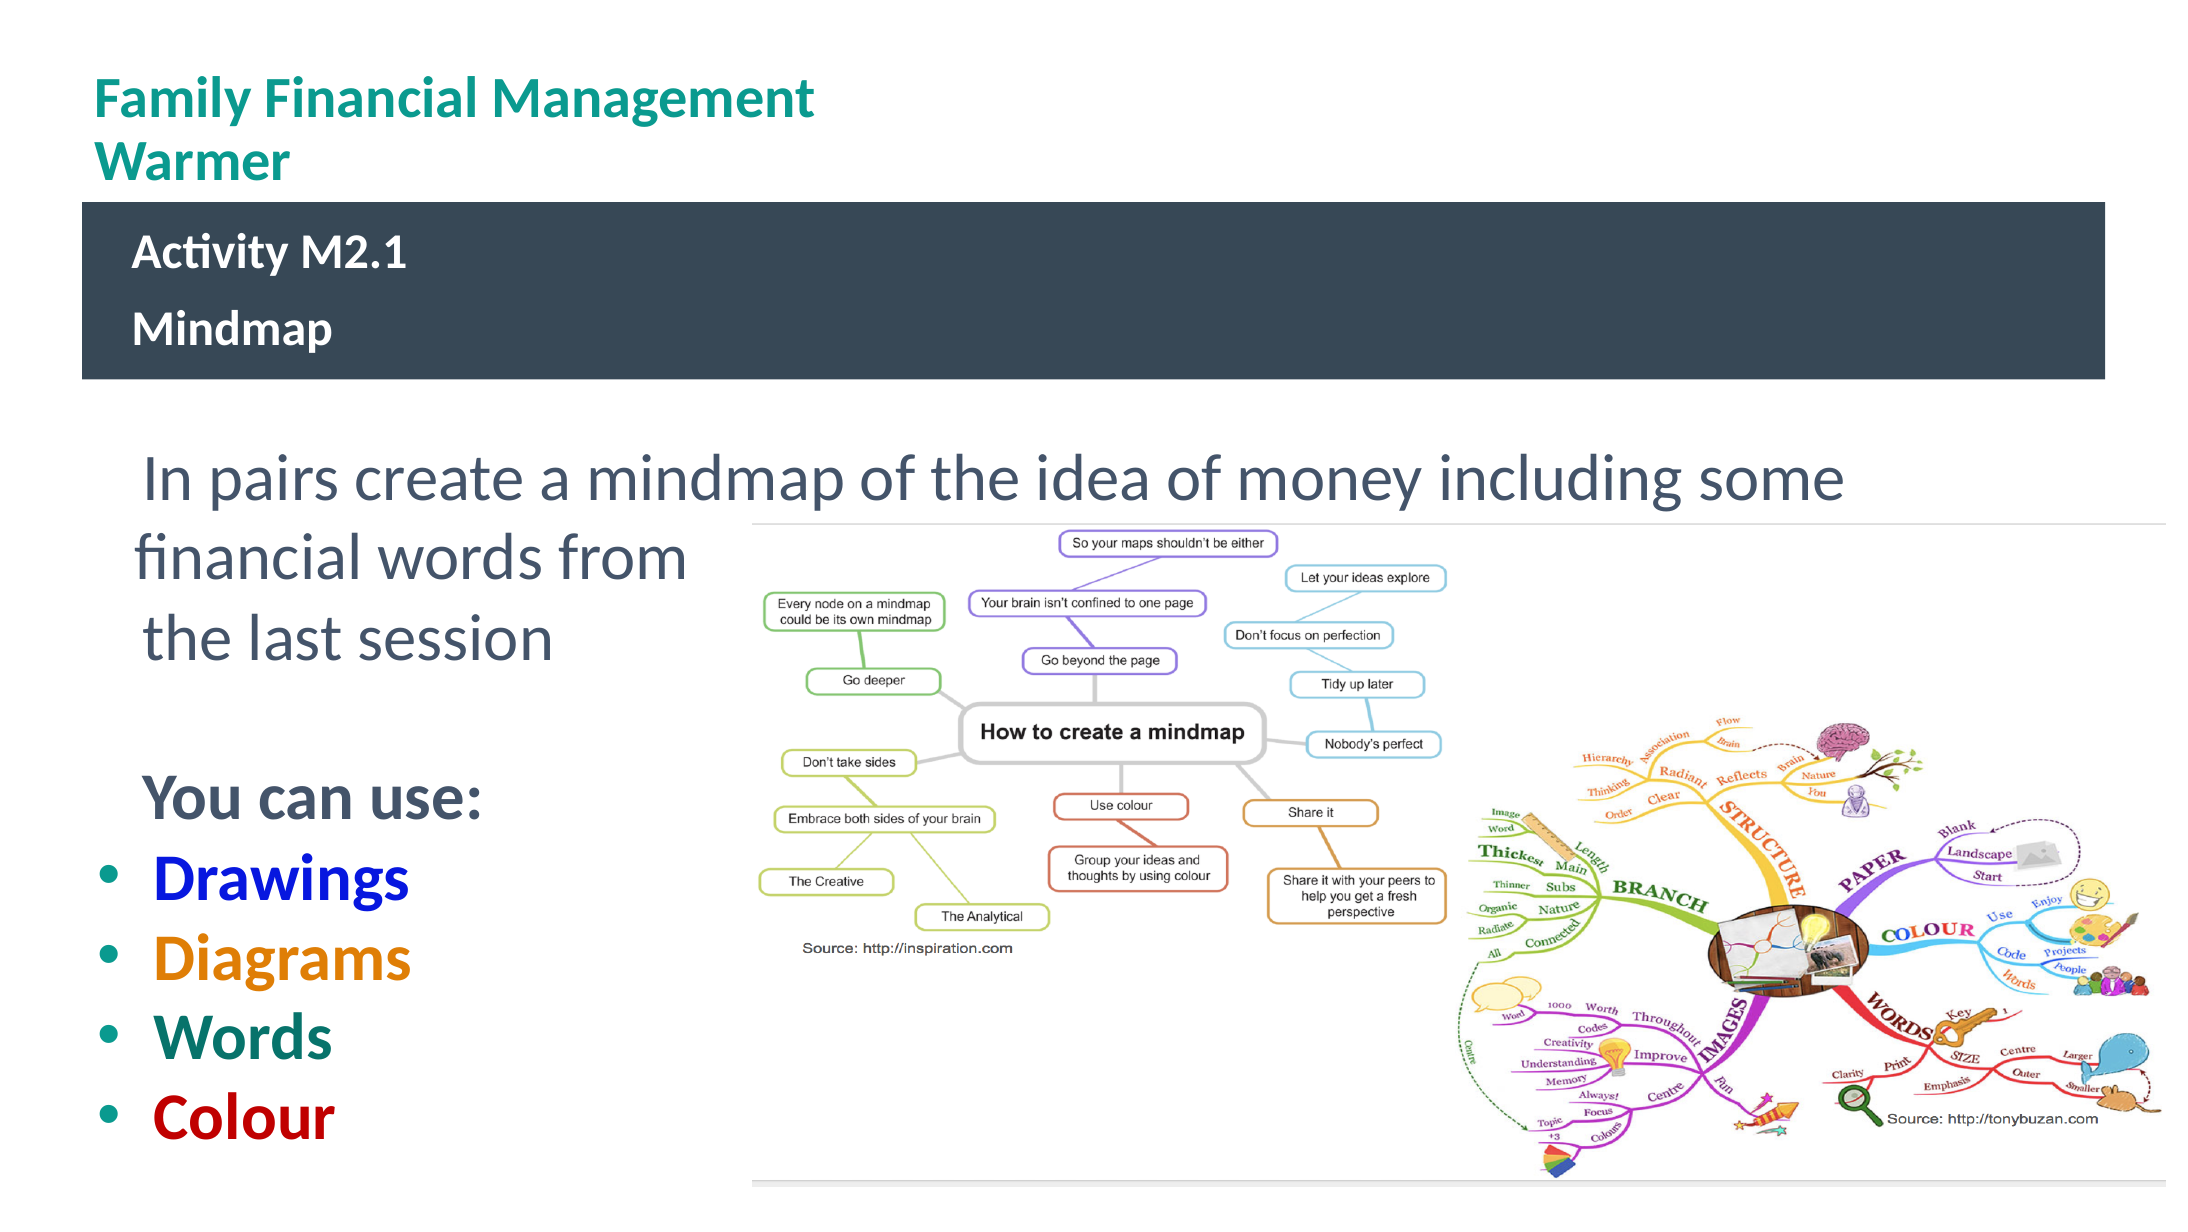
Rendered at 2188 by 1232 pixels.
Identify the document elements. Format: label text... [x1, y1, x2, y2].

list In pairs create a mindmap of the idea of money including some financial words from the last session You can use: Drawings Diagrams Words Colour [48, 346, 2071, 1187]
picture [752, 523, 2167, 1187]
list Activity M2.1 Mindmap [82, 202, 2106, 380]
title Family Financial Management Warmer [82, 70, 2106, 189]
